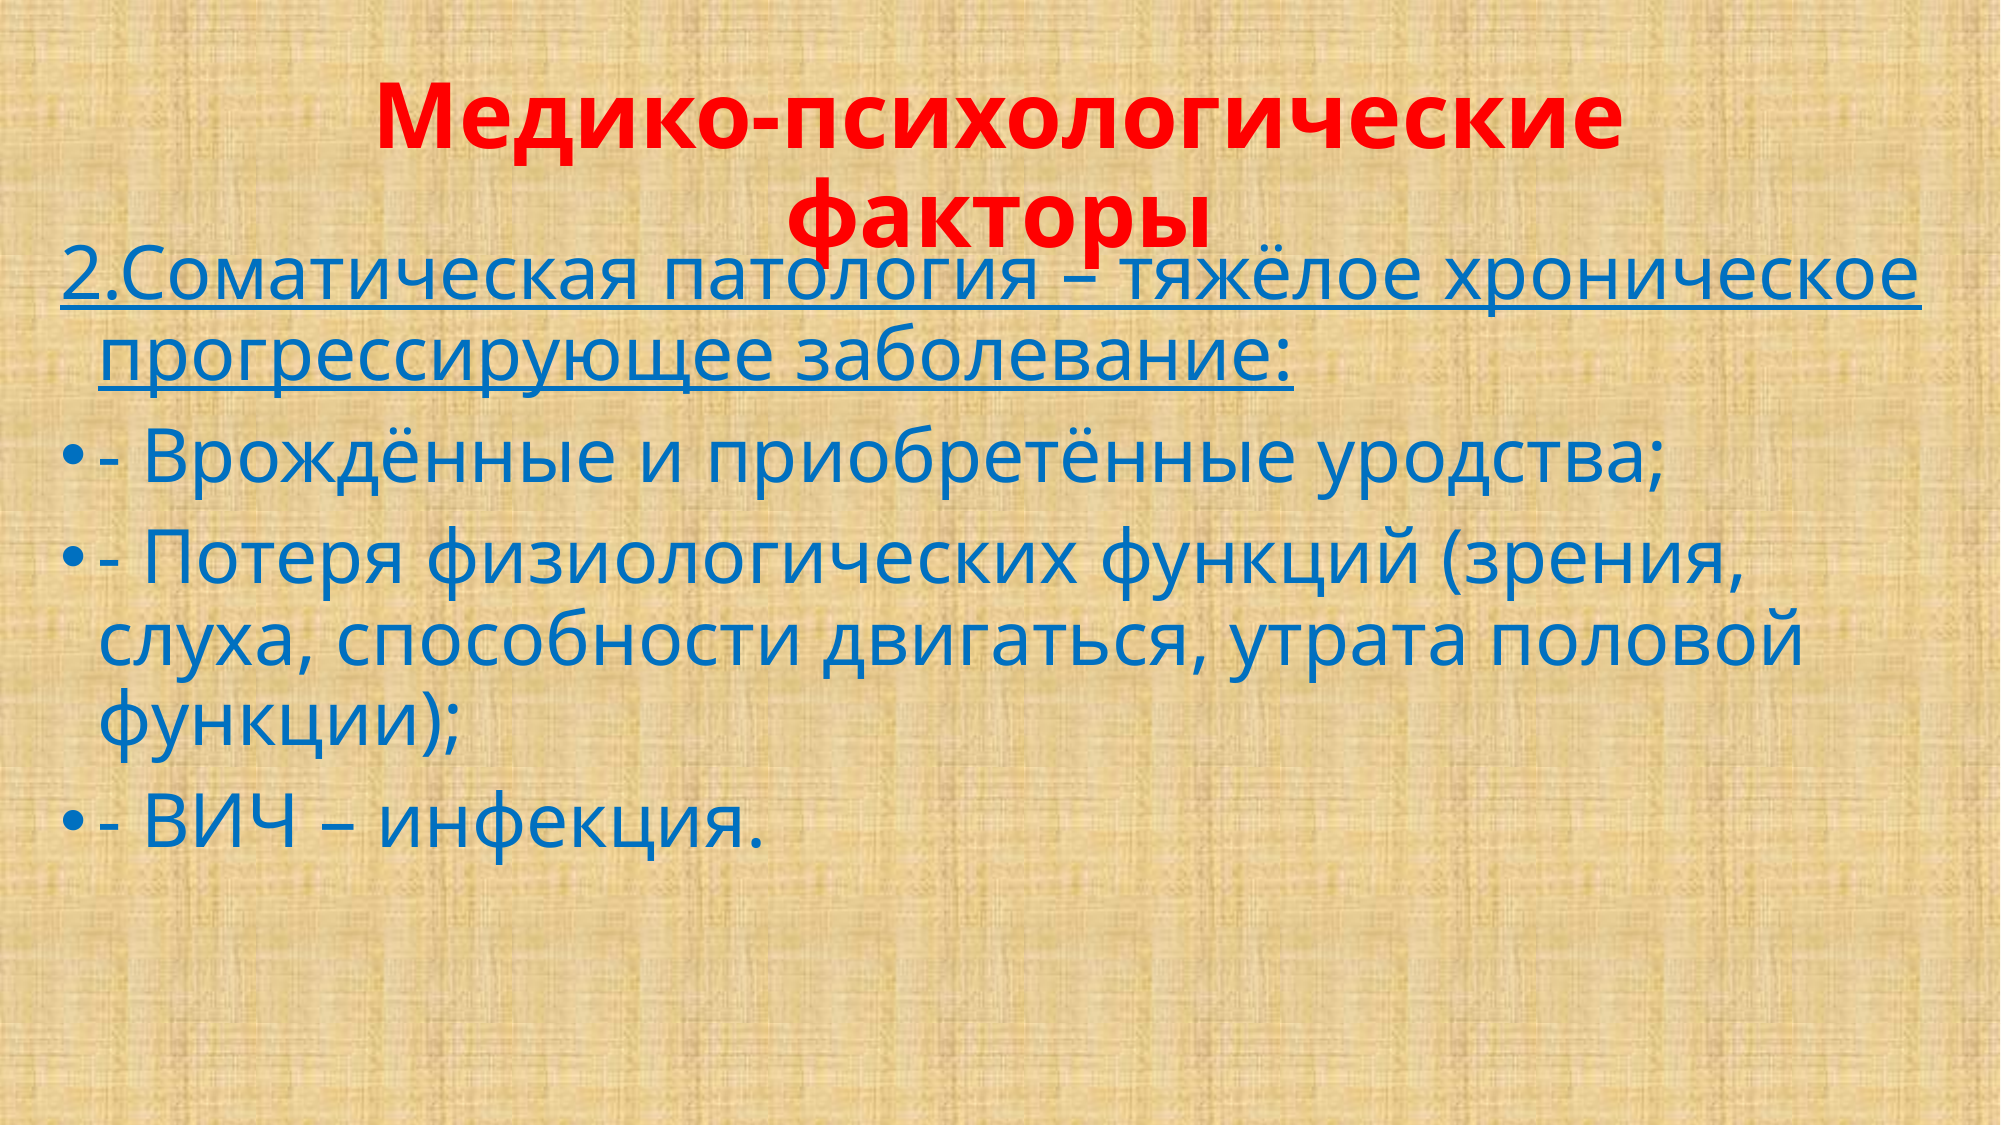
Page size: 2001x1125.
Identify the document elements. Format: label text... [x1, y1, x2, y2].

picture [0, 0, 2001, 1125]
list 2.Соматическая патология – тяжёлое хроническое прогрессирующее заболевание: - Врождённые и приобретённые уродства; - Потеря физиологических функций (зрения, слуха, способности двигаться, утрата половой функции); - ВИЧ – инфекция. [45, 227, 1950, 1106]
title Медико-психологические факторы [137, 59, 1863, 227]
